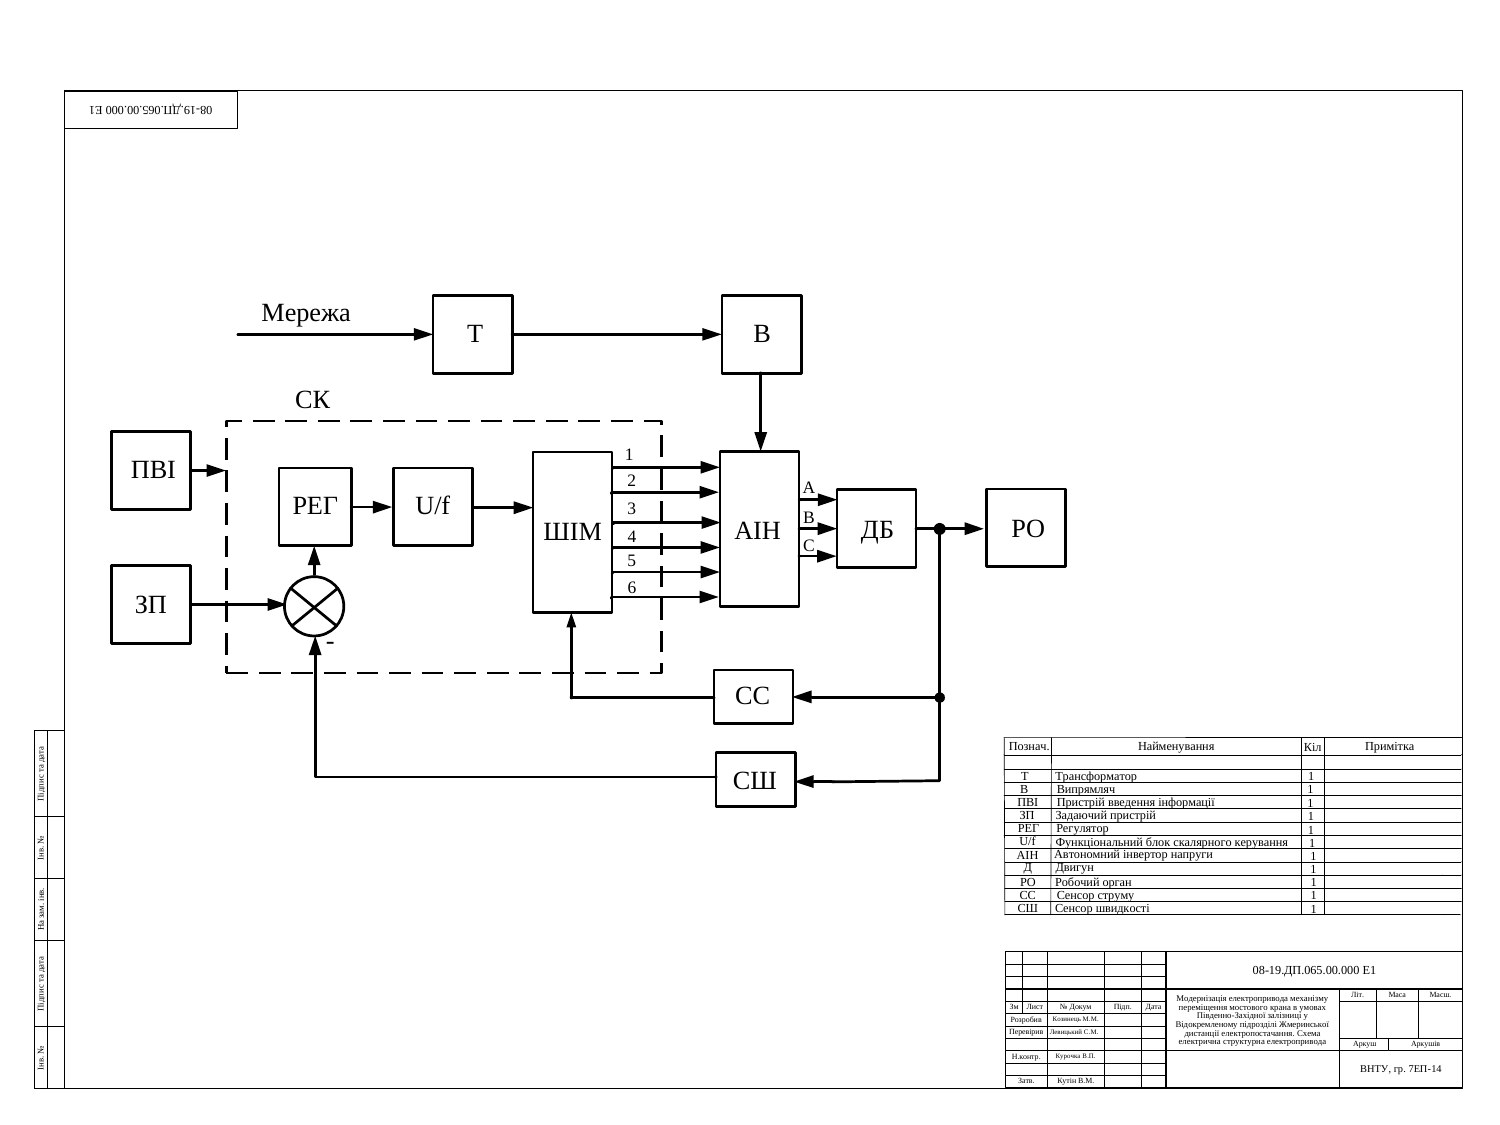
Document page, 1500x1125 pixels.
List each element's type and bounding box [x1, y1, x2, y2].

text_box [32, 88, 1465, 1092]
